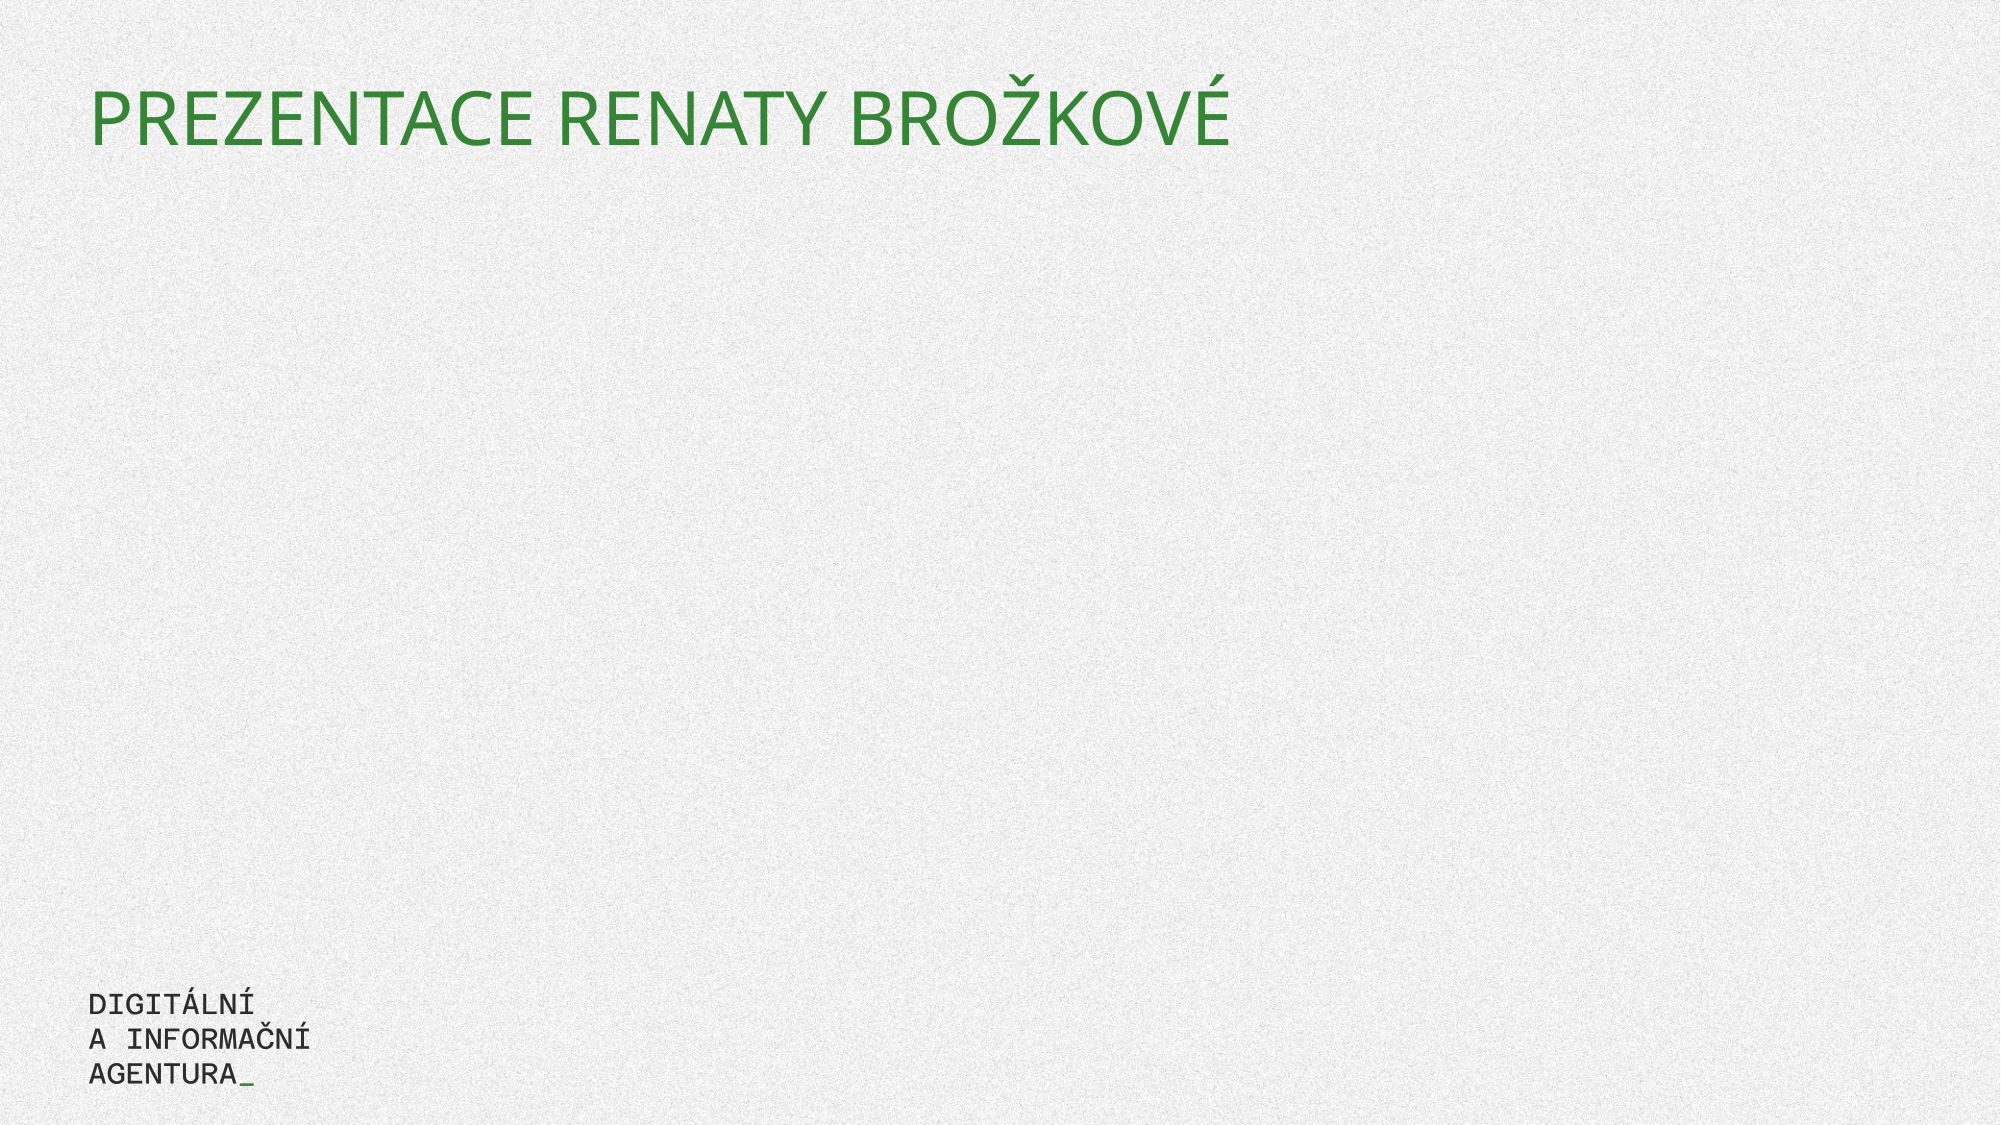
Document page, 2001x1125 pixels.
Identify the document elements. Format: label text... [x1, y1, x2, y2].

title Prezentace RENATY BROŽKOVÉ [88, 70, 1912, 172]
picture [0, 0, 2001, 1125]
